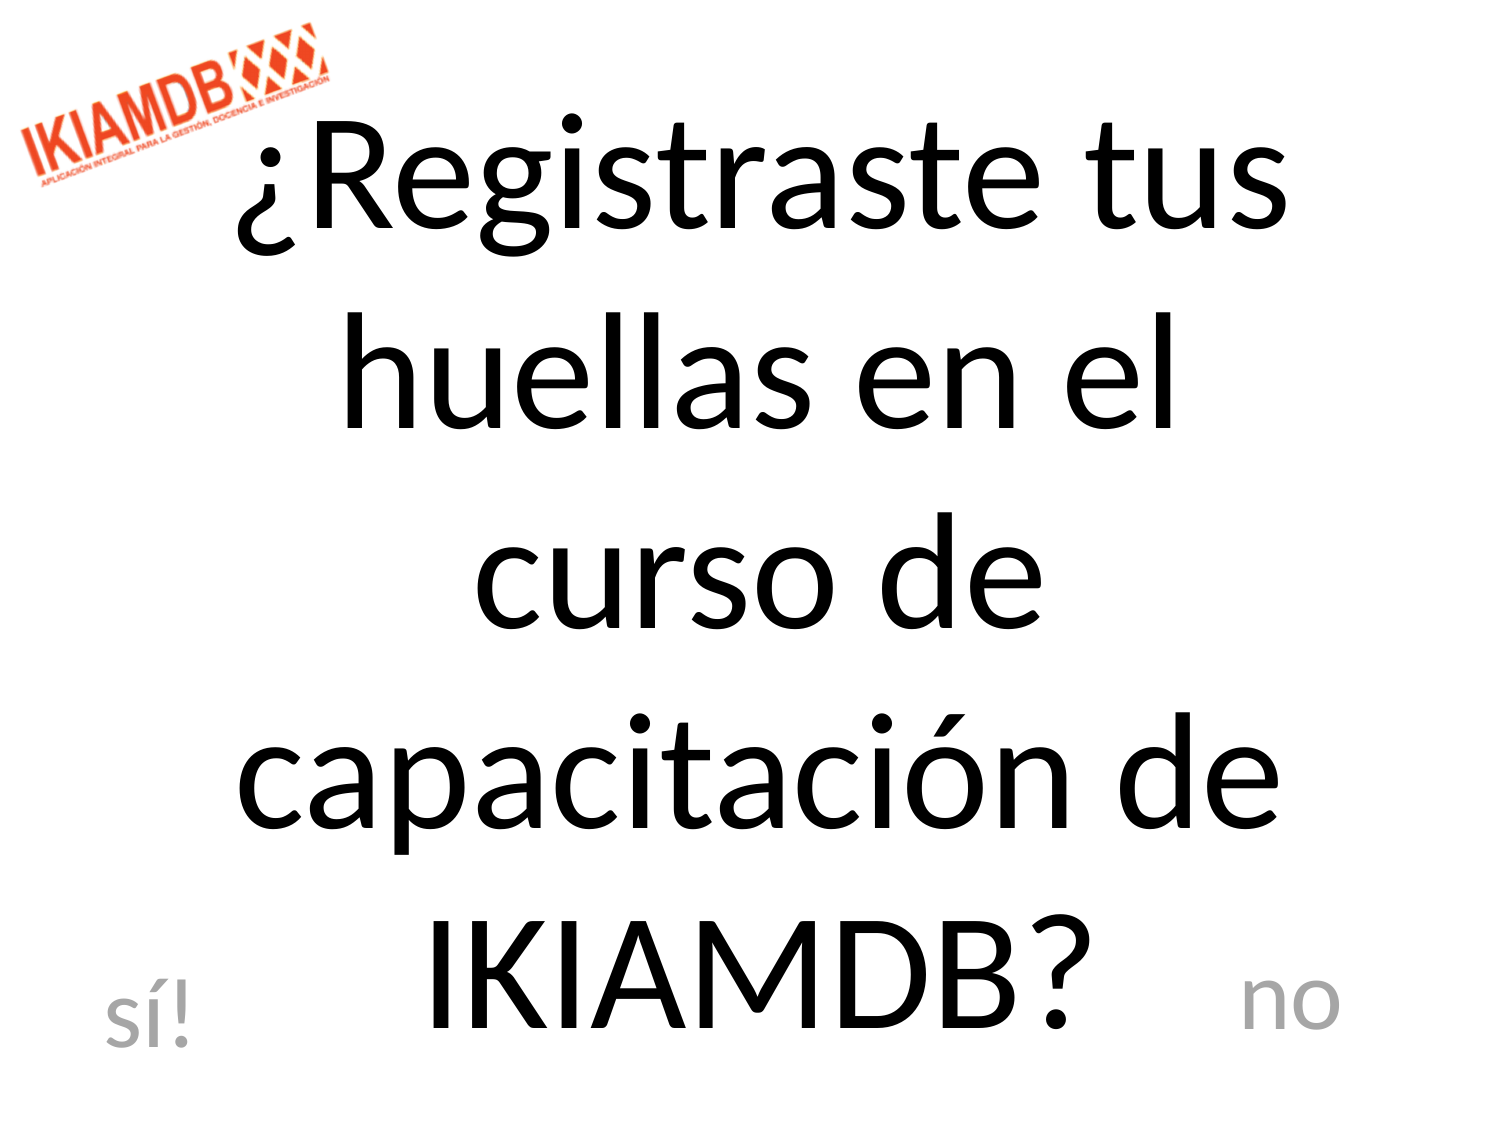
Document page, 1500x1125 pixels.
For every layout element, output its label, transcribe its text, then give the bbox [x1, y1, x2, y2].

picture [222, 21, 324, 54]
picture [19, 86, 135, 190]
text_box no [1223, 922, 1359, 1057]
text_box sí! [89, 940, 214, 1076]
text_box ¿Registraste tus huellas en el curso de capacitación de IKIAMDB? [135, 54, 1385, 1070]
